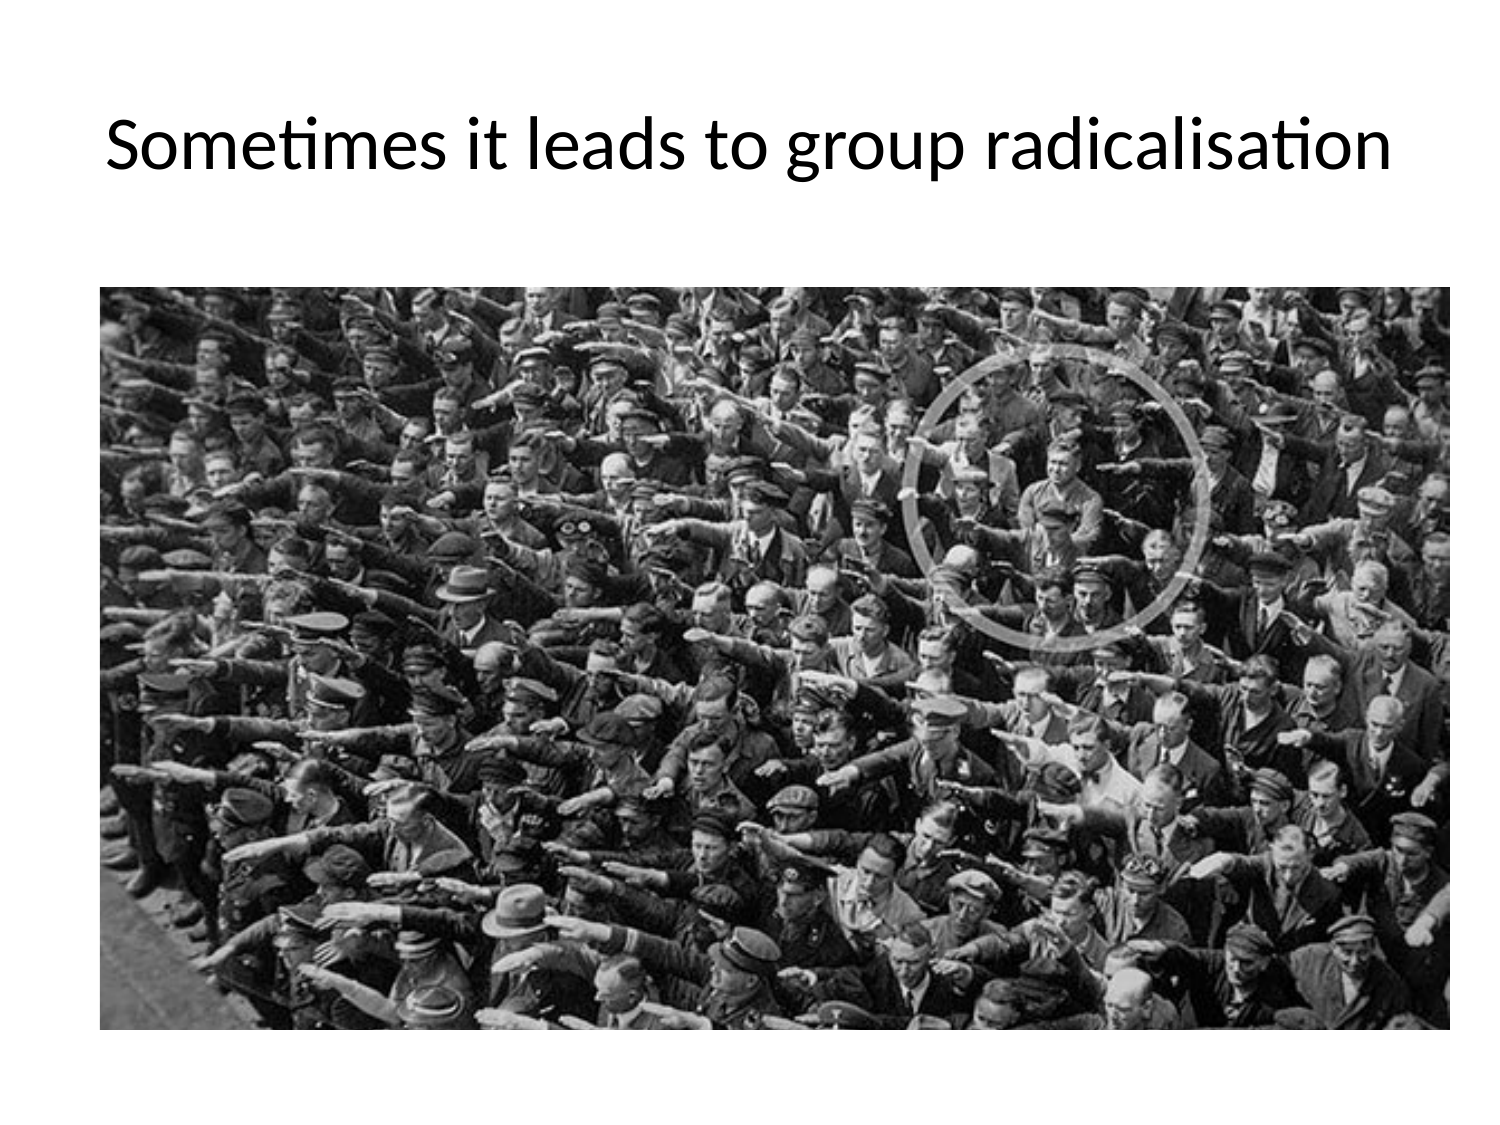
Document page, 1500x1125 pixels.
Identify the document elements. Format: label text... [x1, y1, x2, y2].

title Sometimes it leads to group radicalisation [75, 45, 1425, 233]
picture [99, 287, 1451, 1031]
